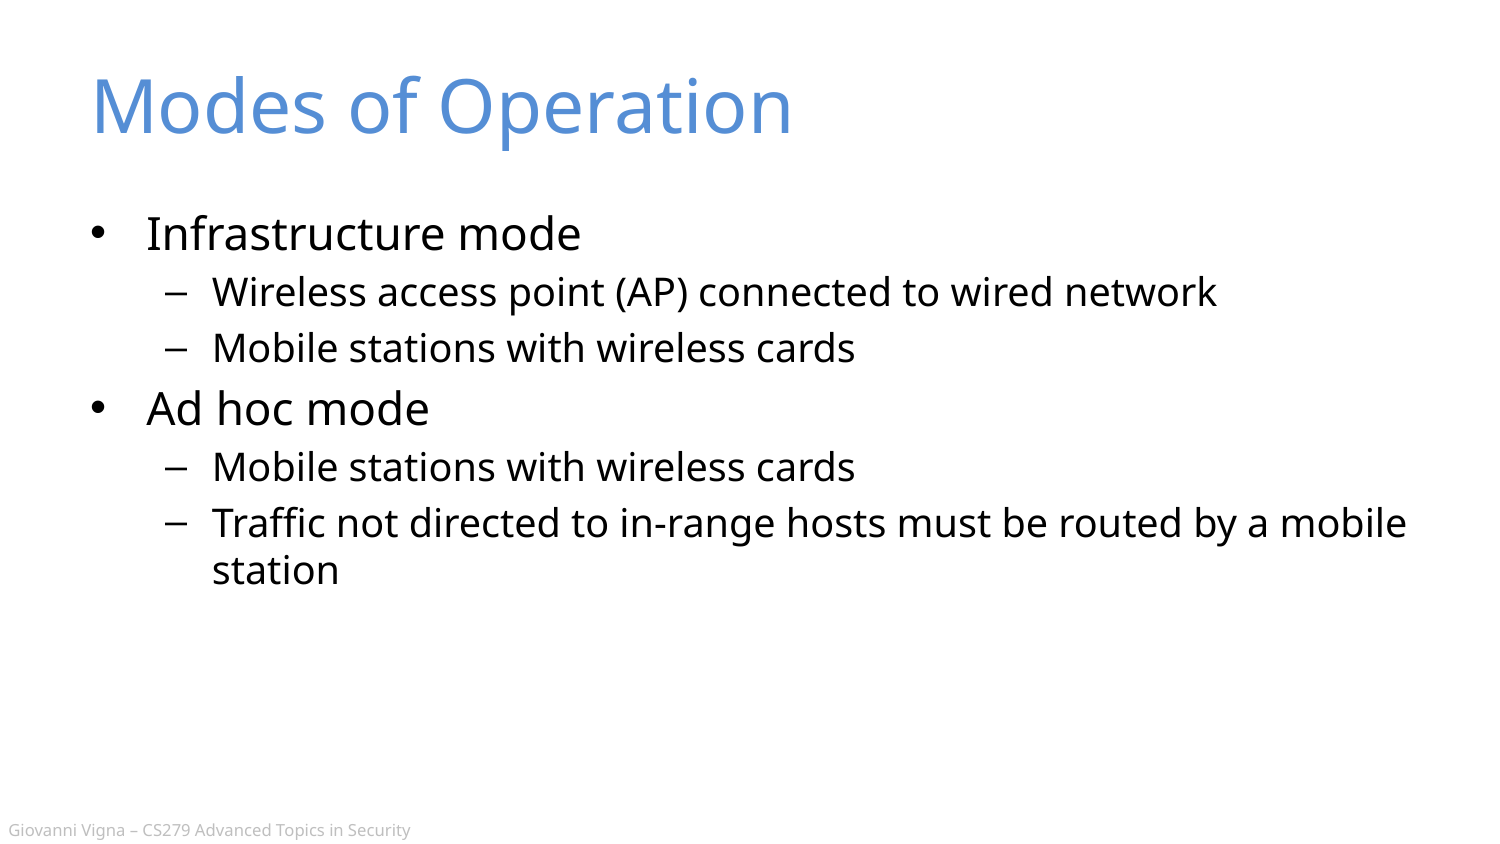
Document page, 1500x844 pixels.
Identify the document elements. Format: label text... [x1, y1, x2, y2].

title Modes of Operation [75, 33, 1425, 175]
list Infrastructure mode Wireless access point (AP) connected to wired network Mobile stations with wireless cards Ad hoc mode Mobile stations with wireless cards Traffic not directed to in-range hosts must be routed by a mobile station [75, 196, 1425, 813]
